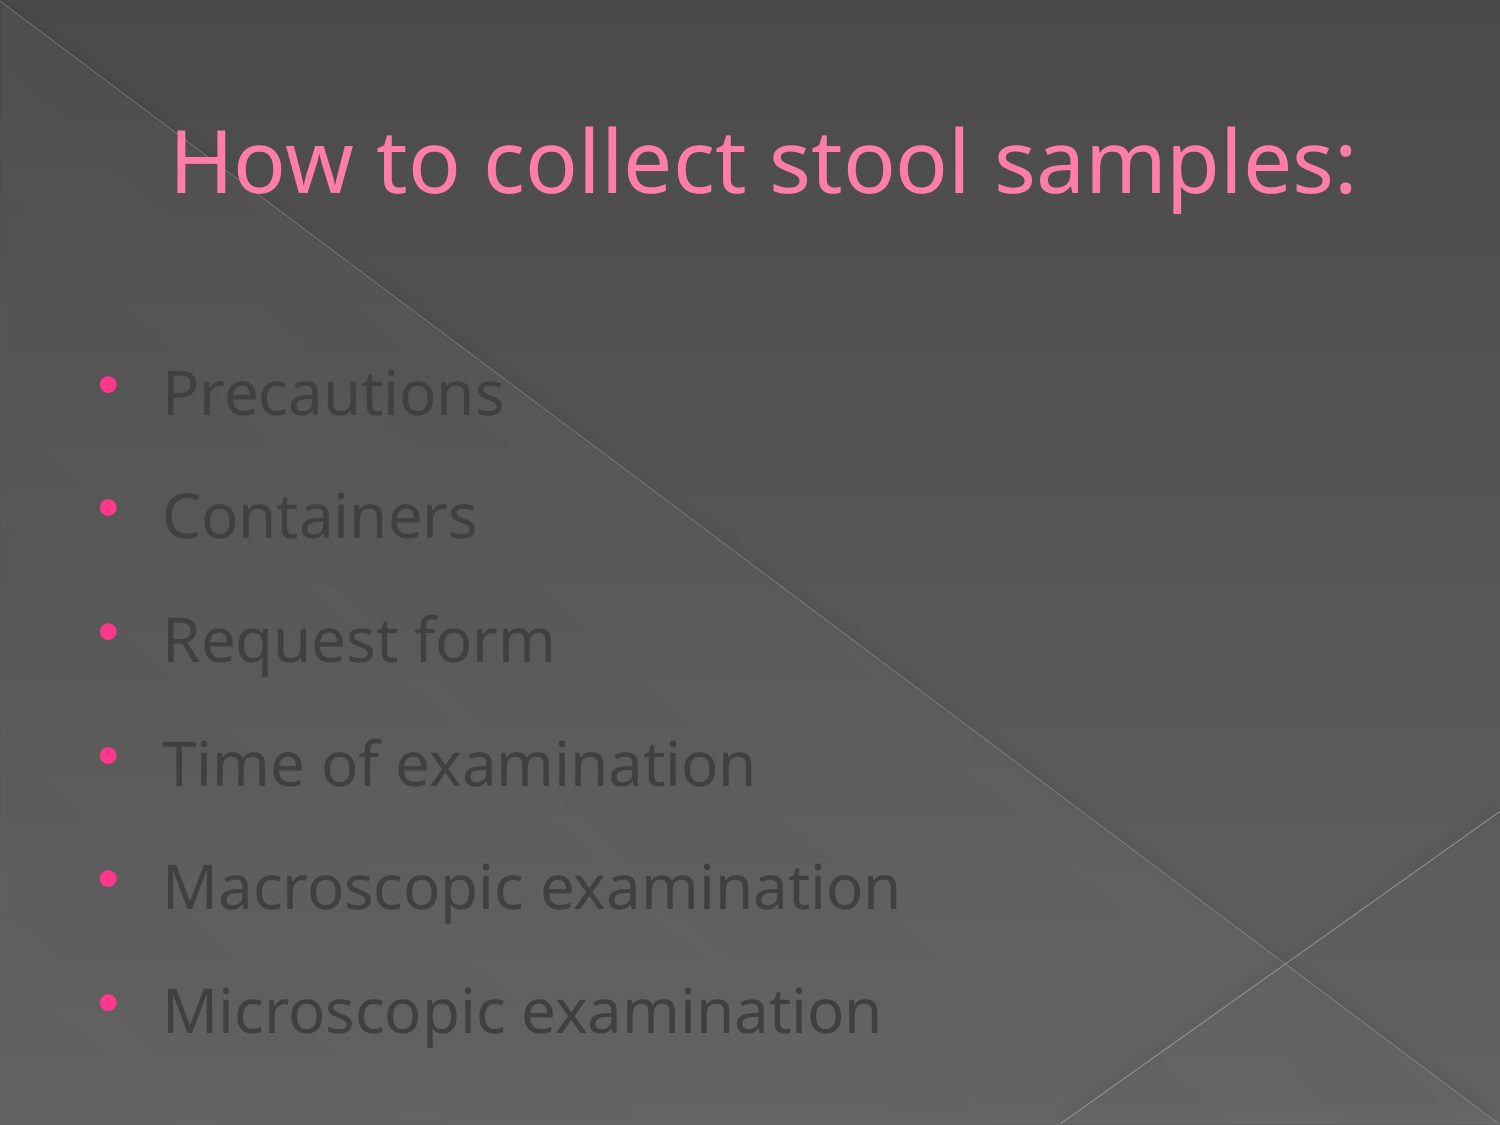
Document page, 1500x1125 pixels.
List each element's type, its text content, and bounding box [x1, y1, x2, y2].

list Precautions Containers Request form Time of examination Macroscopic examination Microscopic examination [75, 308, 1425, 1059]
title How to collect stool samples: [75, 43, 1425, 274]
